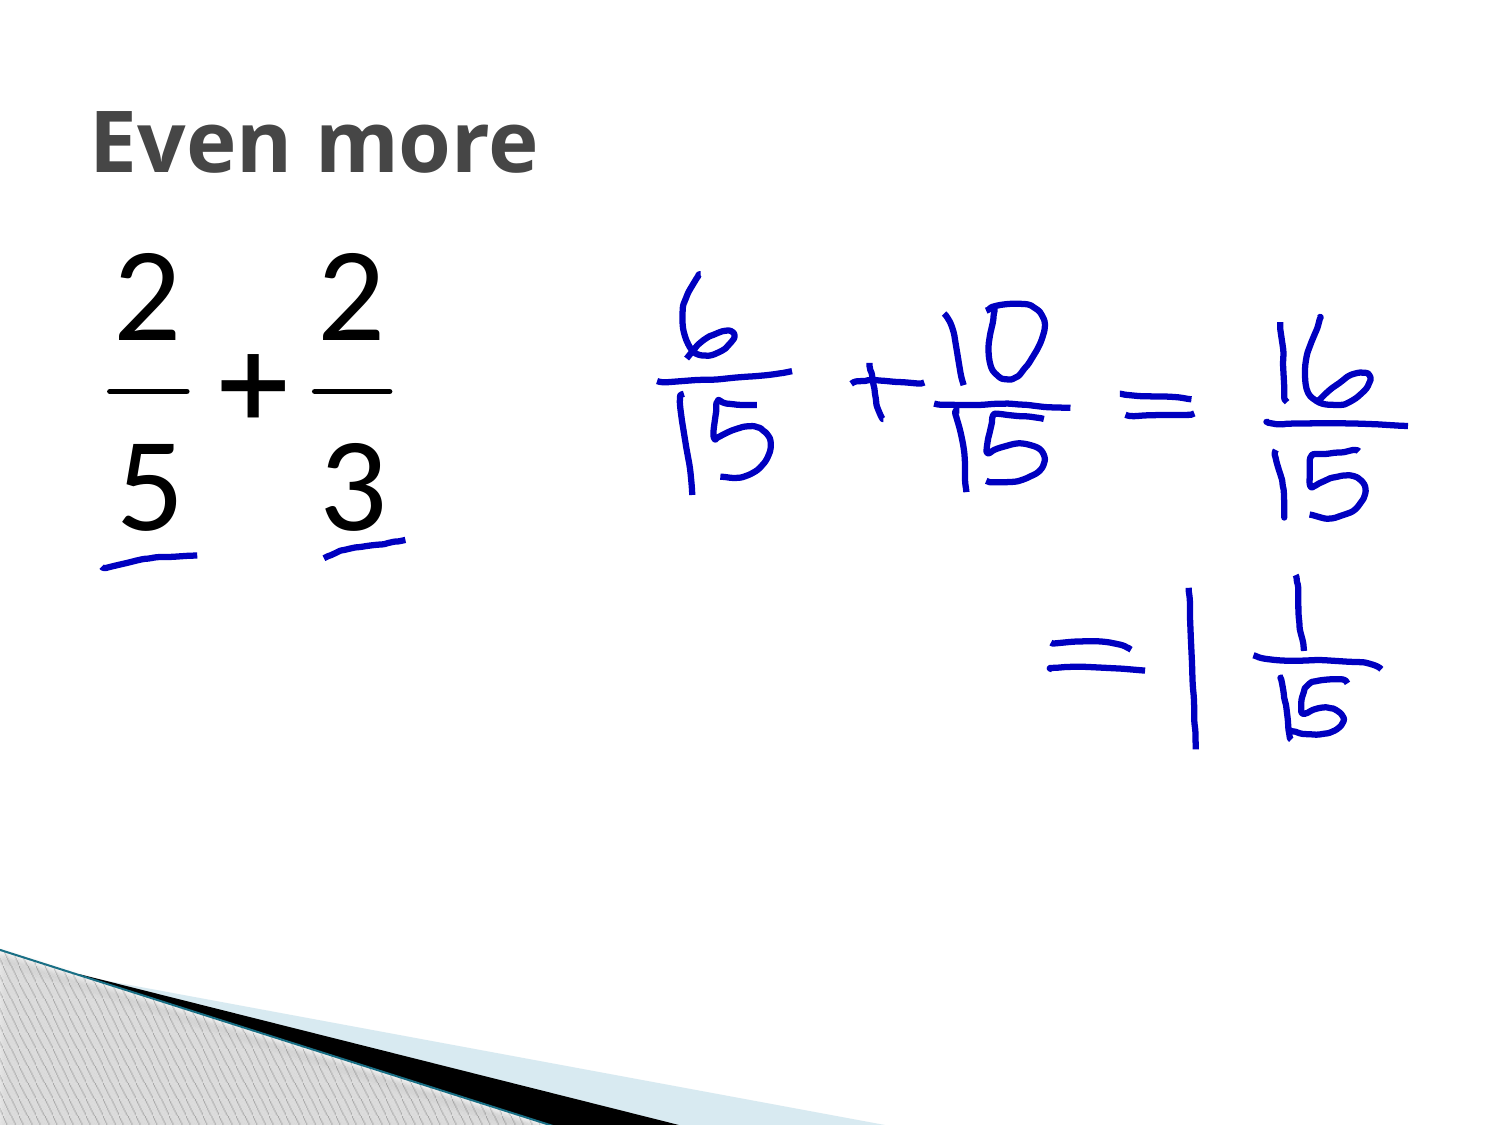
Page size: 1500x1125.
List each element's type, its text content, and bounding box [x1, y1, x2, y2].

text_box [874, 379, 925, 385]
text_box [1125, 412, 1195, 417]
text_box [985, 412, 1046, 483]
text_box [1279, 322, 1288, 403]
text_box [681, 273, 736, 360]
text_box [1050, 640, 1132, 651]
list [87, 212, 413, 560]
title Even more [75, 45, 1425, 233]
text_box [1294, 574, 1305, 652]
text_box [1304, 316, 1372, 406]
text_box [1308, 449, 1367, 520]
text_box [985, 302, 1046, 381]
text_box [679, 393, 694, 496]
text_box [868, 362, 884, 420]
text_box [1253, 654, 1382, 670]
text_box [1288, 678, 1349, 736]
text_box [943, 312, 965, 386]
text_box [1279, 677, 1292, 741]
text_box [1187, 587, 1197, 750]
text_box [954, 409, 968, 493]
text_box [1049, 665, 1146, 672]
text_box [1119, 393, 1192, 401]
text_box [850, 379, 872, 385]
text_box [1273, 449, 1286, 519]
text_box [656, 370, 793, 384]
text_box [1265, 421, 1409, 427]
text_box [712, 399, 772, 479]
text_box [933, 402, 1071, 409]
